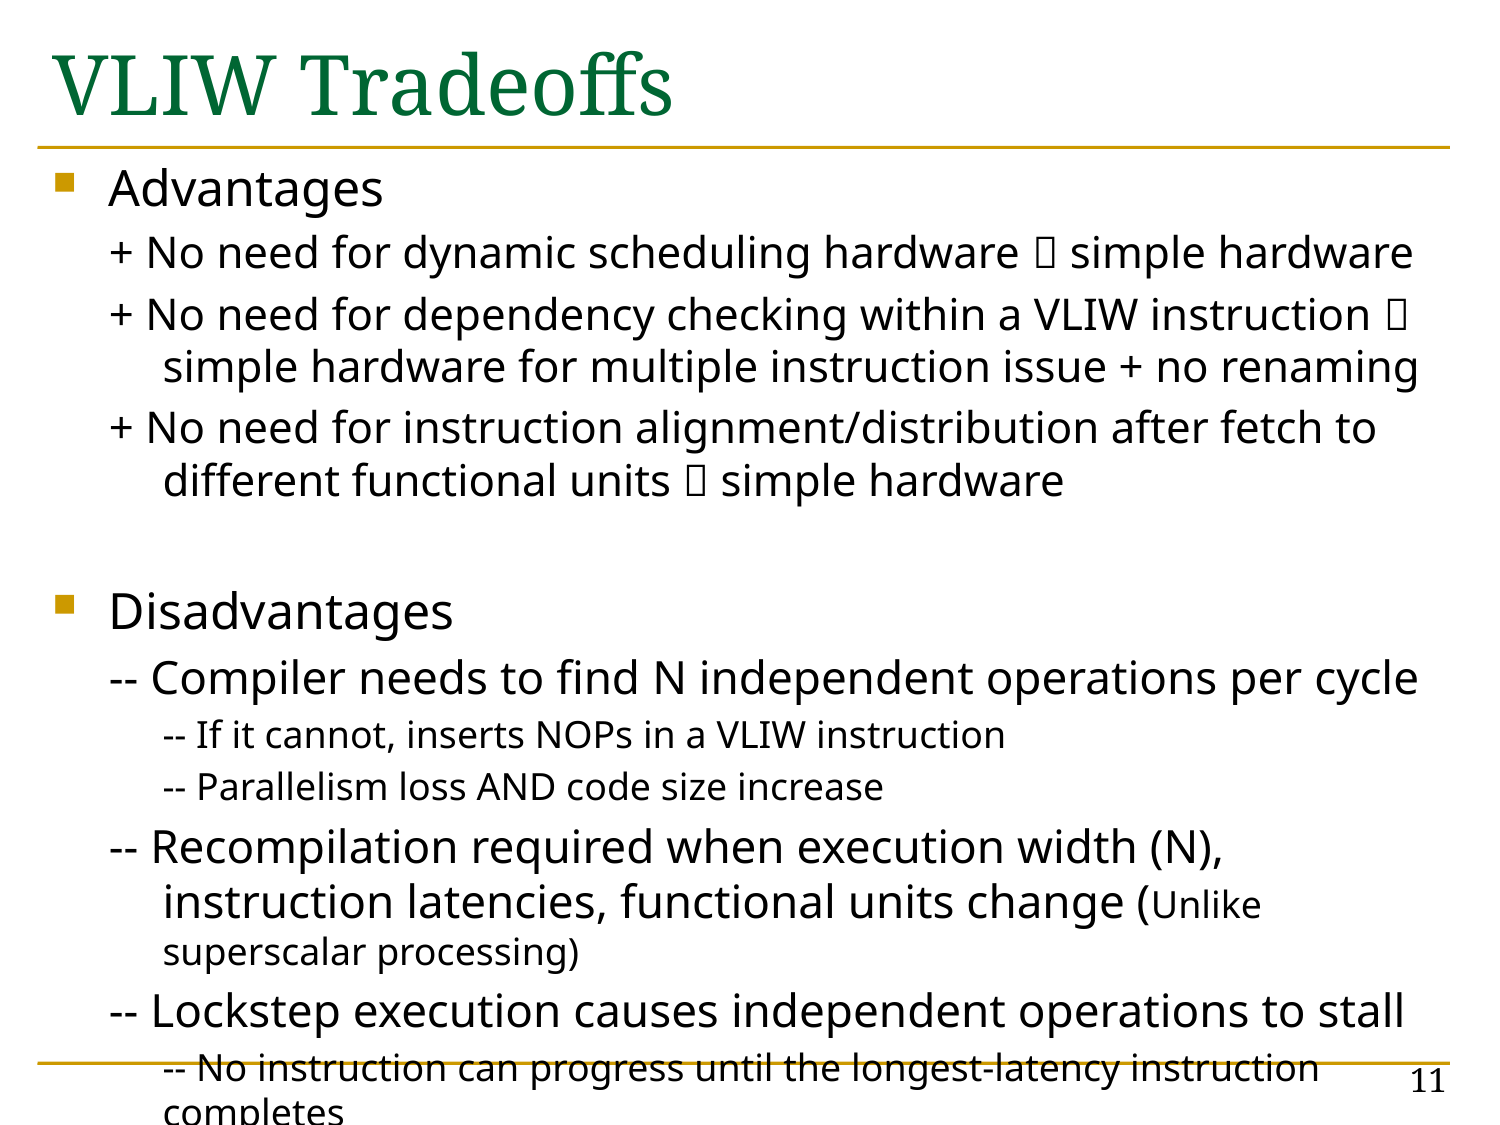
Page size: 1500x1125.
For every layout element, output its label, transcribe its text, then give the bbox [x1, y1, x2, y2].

list Advantages + No need for dynamic scheduling hardware  simple hardware + No need for dependency checking within a VLIW instruction  simple hardware for multiple instruction issue + no renaming + No need for instruction alignment/distribution after fetch to different functional units  simple hardware Disadvantages -- Compiler needs to find N independent operations per cycle -- If it cannot, inserts NOPs in a VLIW instruction -- Parallelism loss AND code size increase -- Recompilation required when execution width (N), instruction latencies, functional units change (Unlike superscalar processing) -- Lockstep execution causes independent operations to stall -- No instruction can progress until the longest-latency instruction completes [37, 148, 1450, 1001]
slide_number 11 [1111, 1036, 1462, 1112]
title VLIW Tradeoffs [37, 24, 1450, 148]
